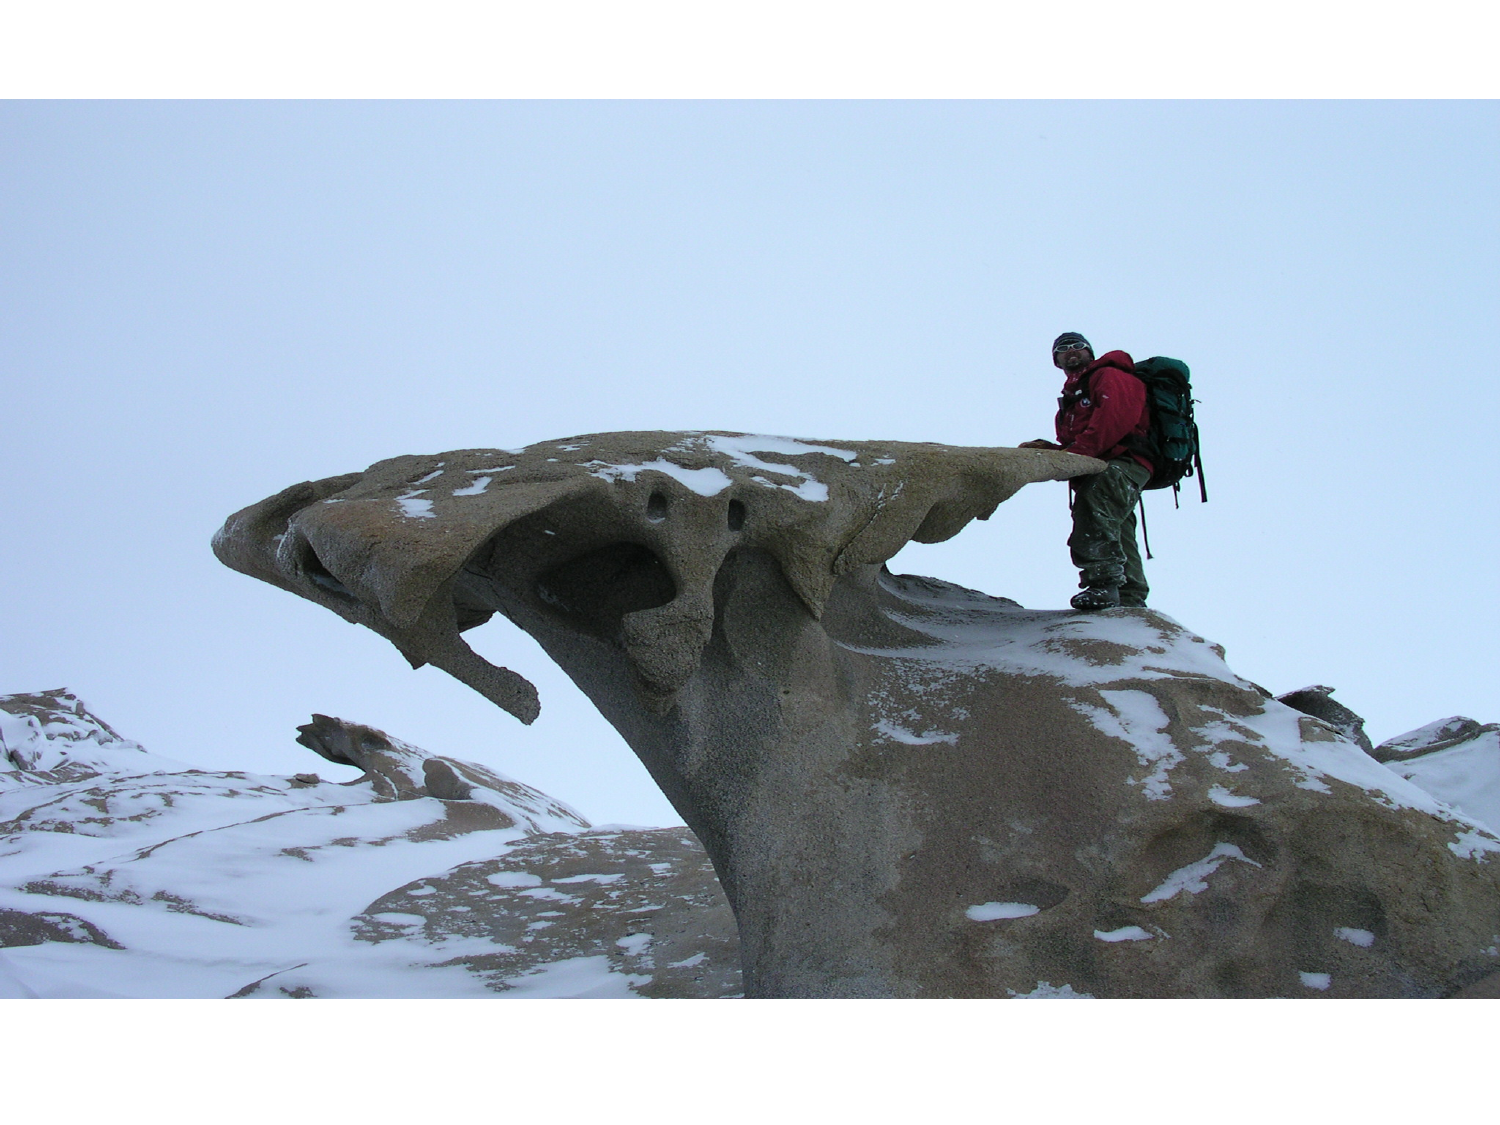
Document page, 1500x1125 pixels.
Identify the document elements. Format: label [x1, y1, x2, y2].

picture [0, 99, 1500, 999]
